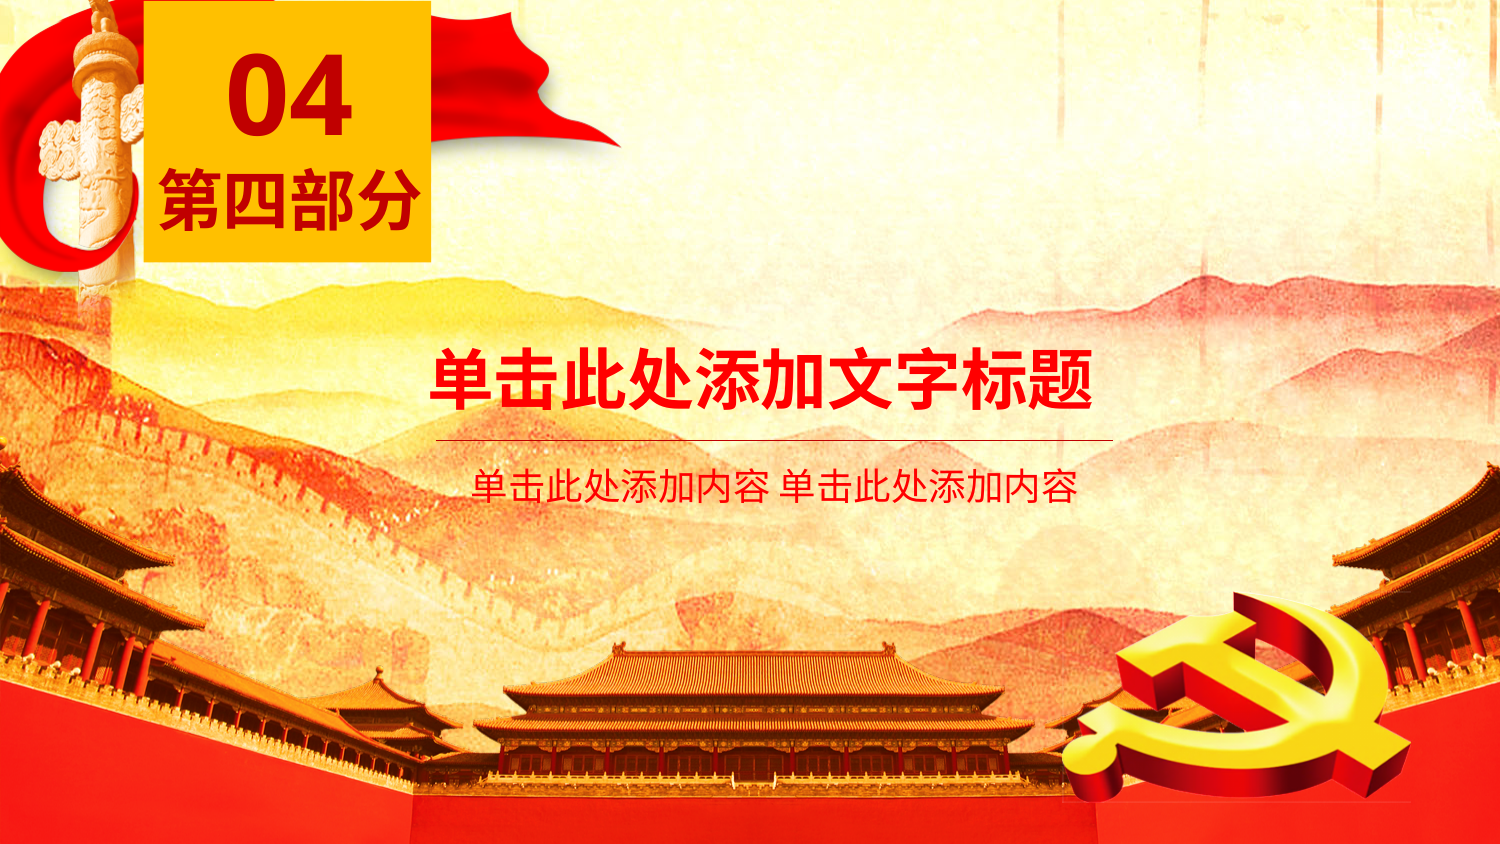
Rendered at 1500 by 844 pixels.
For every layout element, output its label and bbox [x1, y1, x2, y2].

text_box [0, 0, 1500, 844]
